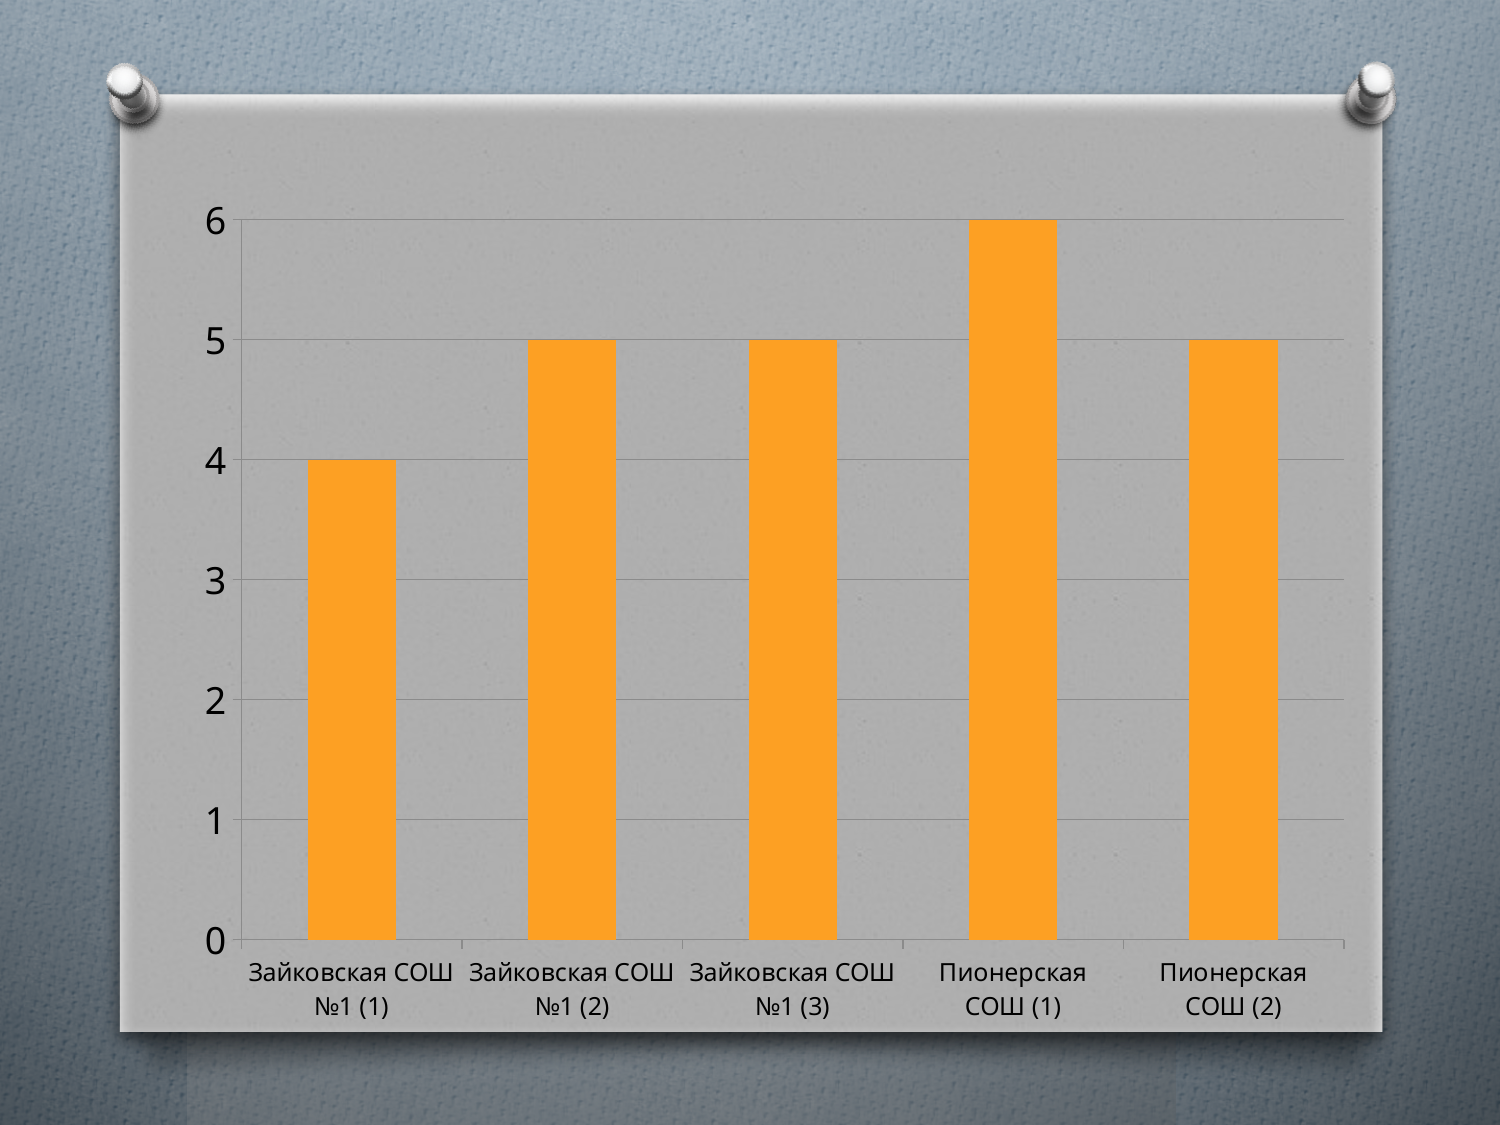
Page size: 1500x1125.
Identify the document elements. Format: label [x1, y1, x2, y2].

picture [75, 29, 198, 153]
chart [170, 113, 1365, 1043]
picture [1317, 35, 1439, 151]
